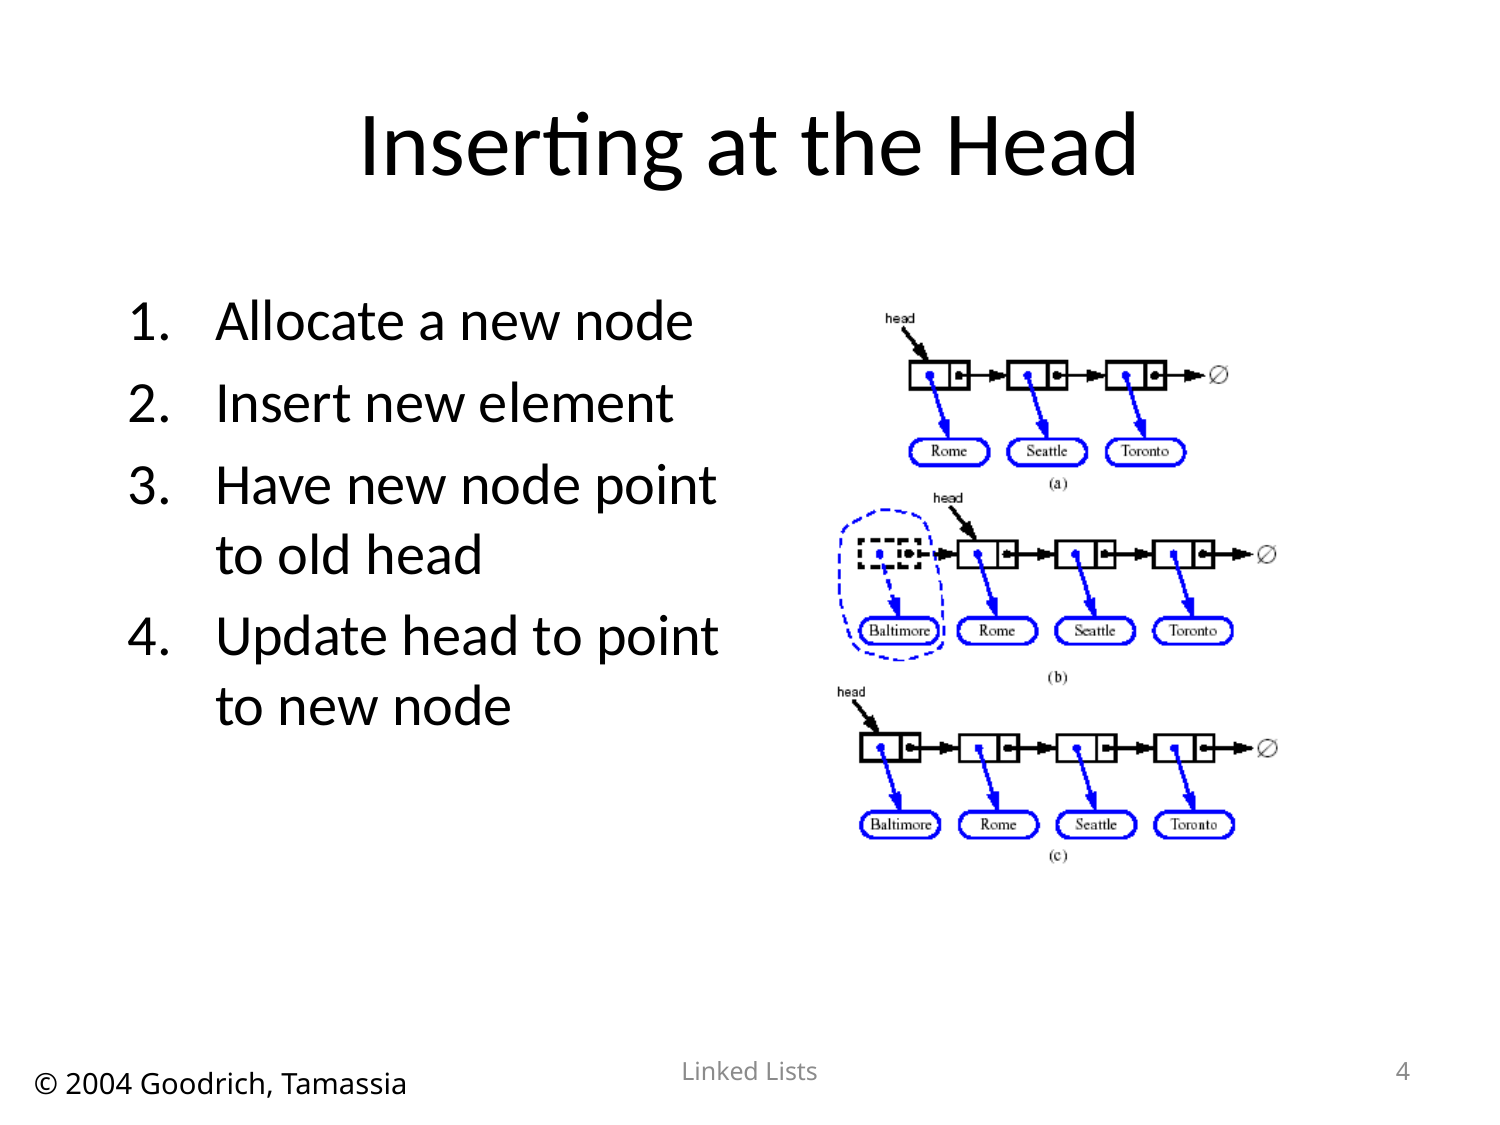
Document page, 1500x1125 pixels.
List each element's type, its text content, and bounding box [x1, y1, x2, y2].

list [799, 285, 1314, 876]
title Inserting at the Head [75, 45, 1425, 233]
list Allocate a new node Insert new element Have new node point to old head Update head to point to new node [112, 275, 738, 950]
slide_number 4 [1074, 1042, 1425, 1103]
footer Linked Lists [512, 1042, 988, 1103]
